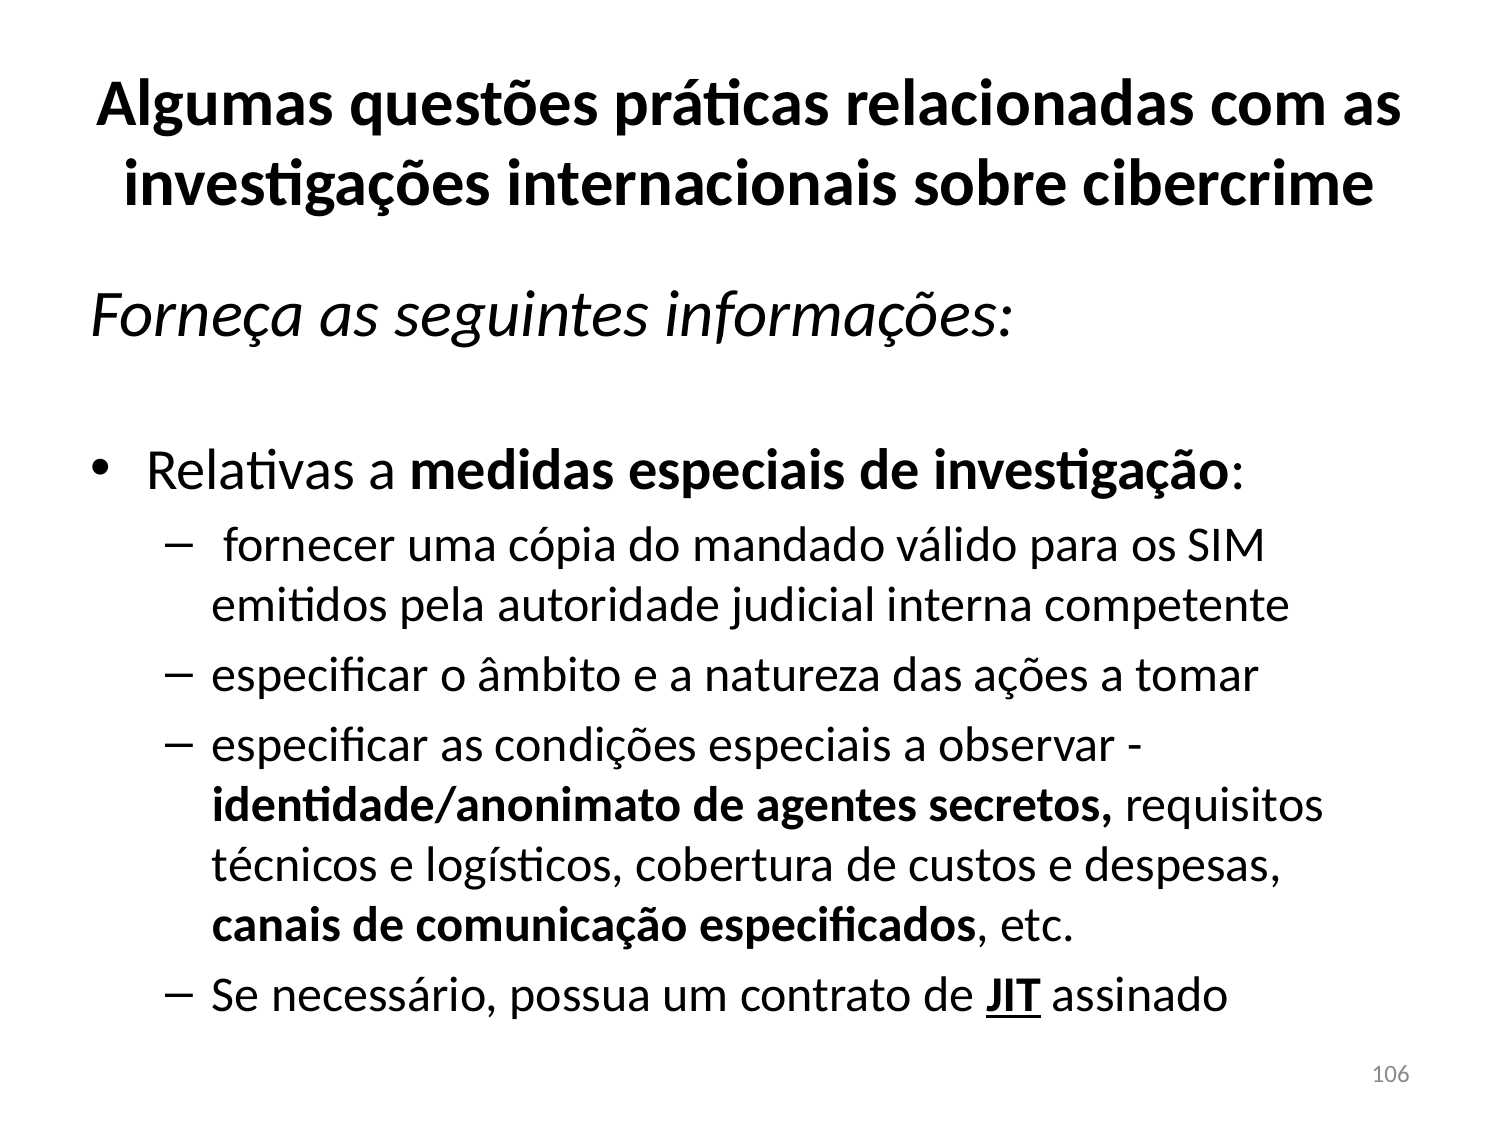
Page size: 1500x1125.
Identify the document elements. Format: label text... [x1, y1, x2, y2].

title Algumas questões práticas relacionadas com as investigações internacionais sobre cibercrime [75, 45, 1425, 233]
list Forneça as seguintes informações: Relativas a medidas especiais de investigação: fornecer uma cópia do mandado válido para os SIM emitidos pela autoridade judicial interna competente especificar o âmbito e a natureza das ações a tomar especificar as condições especiais a observar - identidade/anonimato de agentes secretos, requisitos técnicos e logísticos, cobertura de custos e despesas, canais de comunicação especificados, etc. Se necessário, possua um contrato de JIT assinado [75, 262, 1425, 1005]
slide_number 106 [1074, 1042, 1425, 1103]
